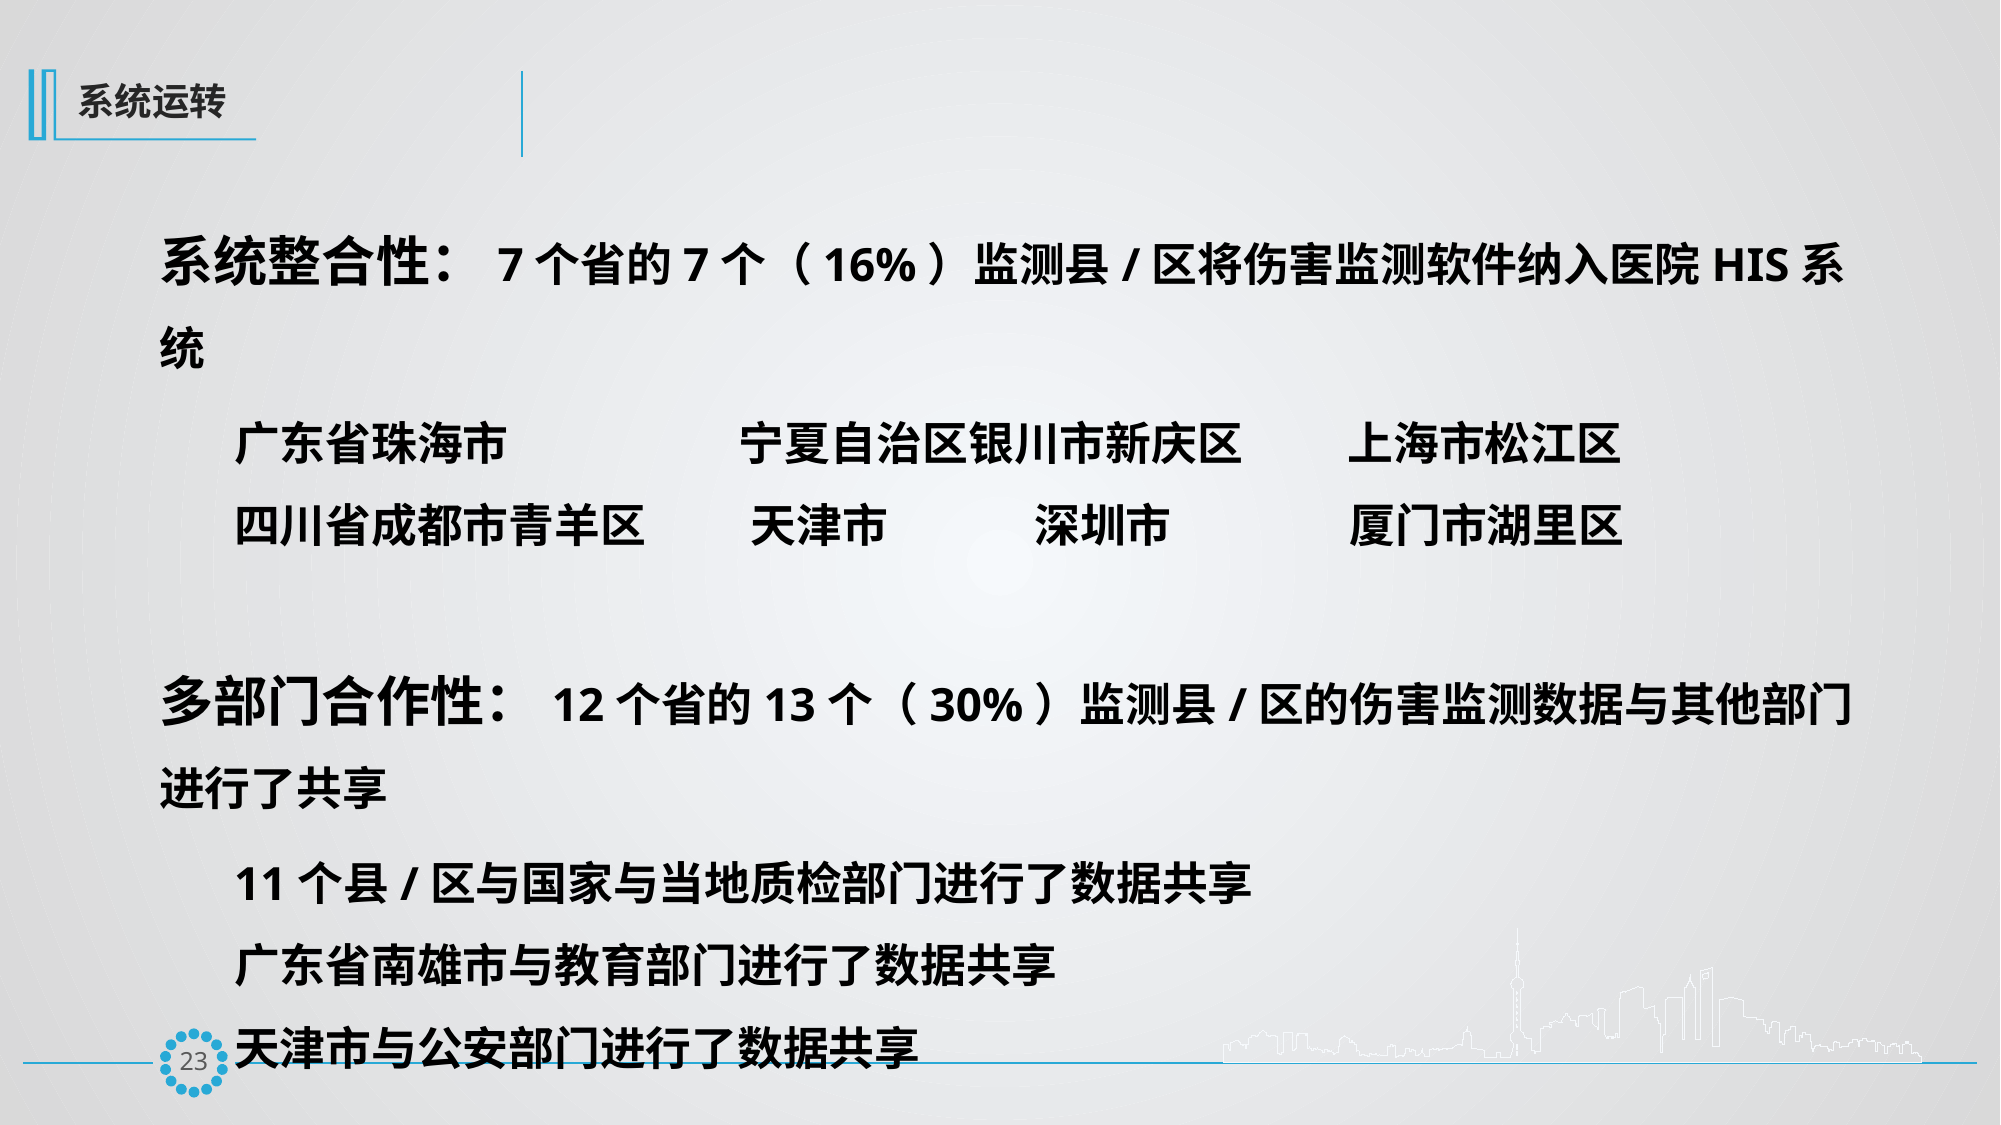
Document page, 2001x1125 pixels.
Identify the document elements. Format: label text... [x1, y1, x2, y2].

slide_number 22 [169, 1082, 218, 1086]
text_box 系统整合性：7个省的7个（16%）监测县/区将伤害监测软件纳入医院HIS系统 广东省珠海市 宁夏自治区银川市新庆区 上海市松江区 四川省成都市青羊区 天津市 深圳市 厦门市湖里区 多部门合作性：12个省的13个（30%）监测县/区的伤害监测数据与其他部门进行了共享 11个县/区与国家与当地质检部门进行了数据共享 广东省南雄市与教育部门进行了数据共享 天津市与公安部门进行了数据共享 [144, 187, 1903, 1082]
text_box 系统运转 [62, 70, 250, 130]
